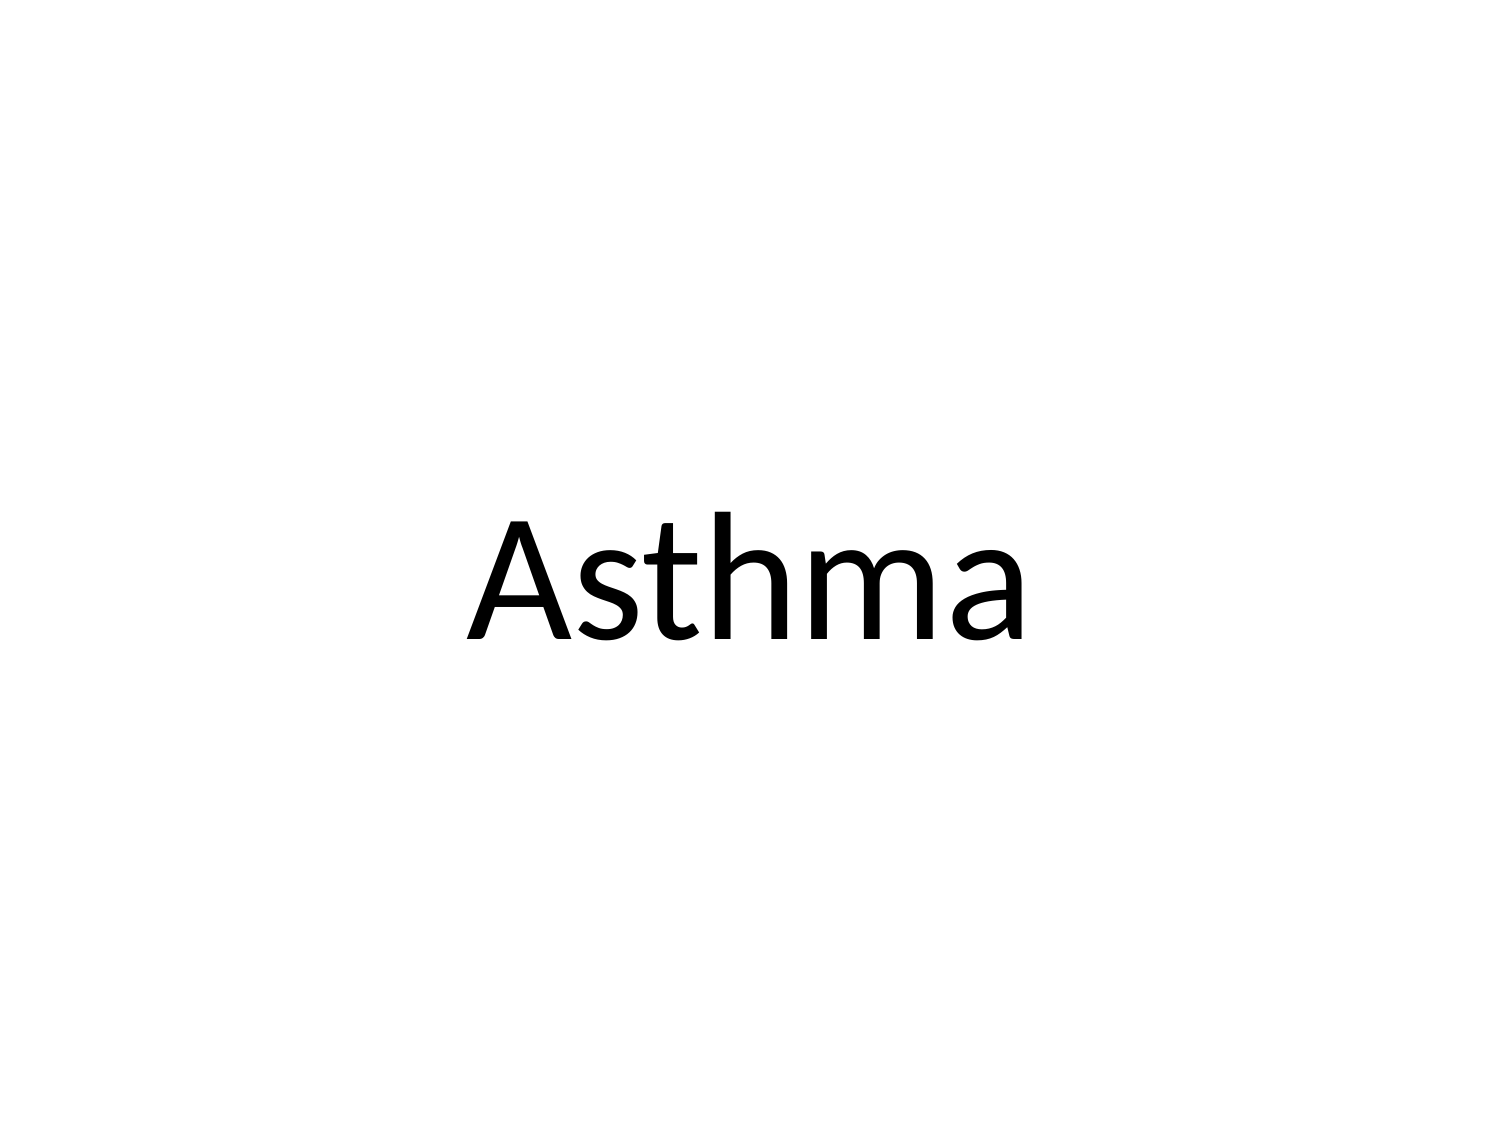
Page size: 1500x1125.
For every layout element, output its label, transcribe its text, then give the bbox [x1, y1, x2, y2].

title Asthma [75, 45, 1425, 1088]
